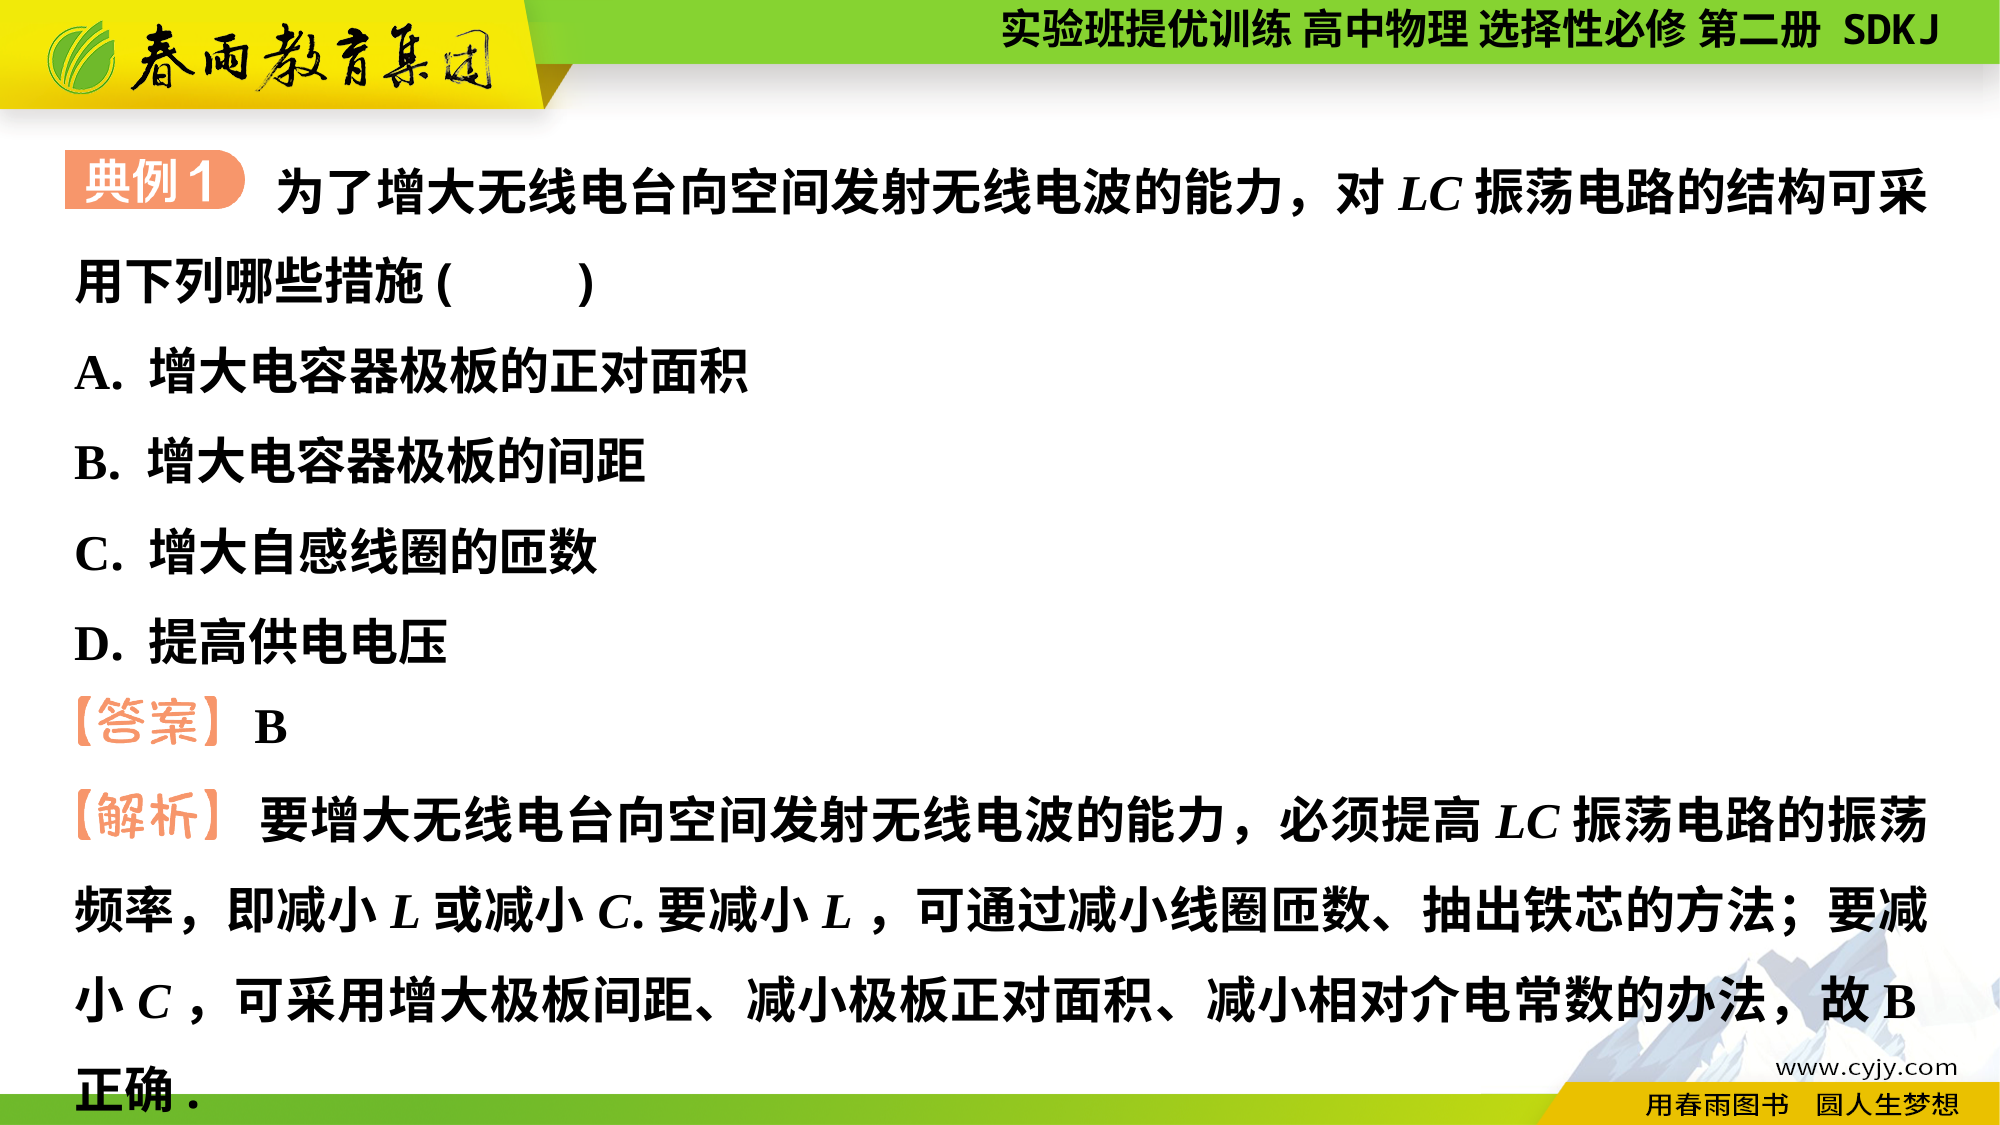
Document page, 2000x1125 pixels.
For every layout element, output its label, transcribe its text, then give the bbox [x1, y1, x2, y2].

text_box 要增大无线电台向空间发射无线电波的能力，必须提高LC振荡电路的振荡频率，即减小L或减小C.要减小L，可通过减小线圈匝数、抽出铁芯的方法；要减小C，可采用增大极板间距、减小极板正对面积、减小相对介电常数的办法，故B正确. [59, 751, 1944, 1125]
text_box B [239, 686, 303, 751]
picture [0, 0, 2000, 1125]
picture [78, 789, 217, 840]
list 为了增大无线电台向空间发射无线电波的能力，对LC振荡电路的结构可采用下列哪些措施( ) A. 增大电容器极板的正对面积 B. 增大电容器极板的间距 C. 增大自感线圈的匝数 D. 提高供电电压 [59, 122, 1944, 672]
